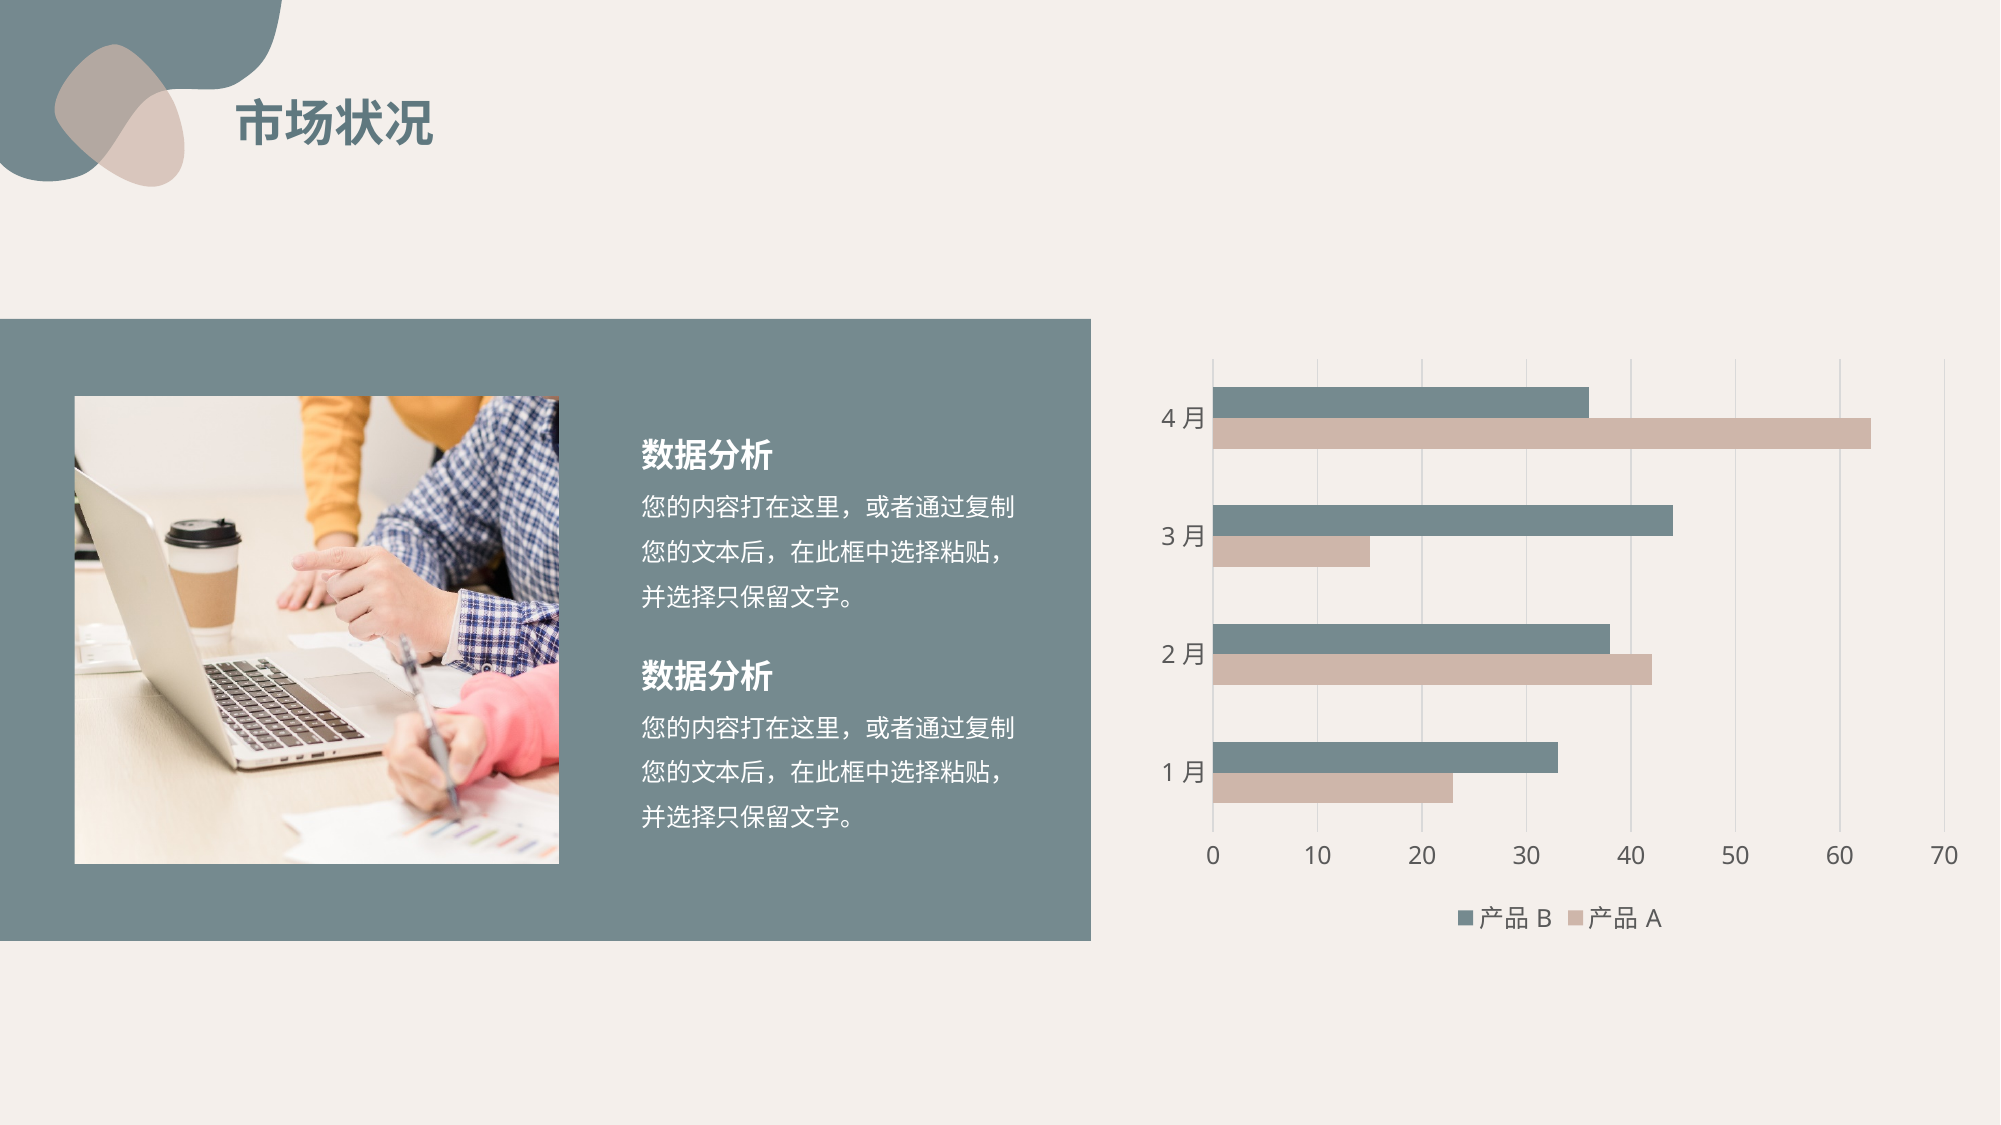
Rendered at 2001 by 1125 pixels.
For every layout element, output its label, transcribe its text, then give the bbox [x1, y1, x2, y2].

text_box 数据分析 [640, 434, 789, 475]
text_box 市场状况 [219, 83, 450, 159]
text_box [74, 395, 560, 864]
text_box [53, 43, 186, 188]
text_box 您的内容打在这里，或者通过复制您的文本后，在此框中选择粘贴，并选择只保留文字。 [641, 476, 1029, 612]
chart [1144, 347, 1976, 942]
text_box [0, 318, 1092, 942]
text_box [0, 0, 283, 183]
text_box 数据分析 [640, 654, 789, 695]
text_box 您的内容打在这里，或者通过复制您的文本后，在此框中选择粘贴，并选择只保留文字。 [641, 697, 1029, 832]
